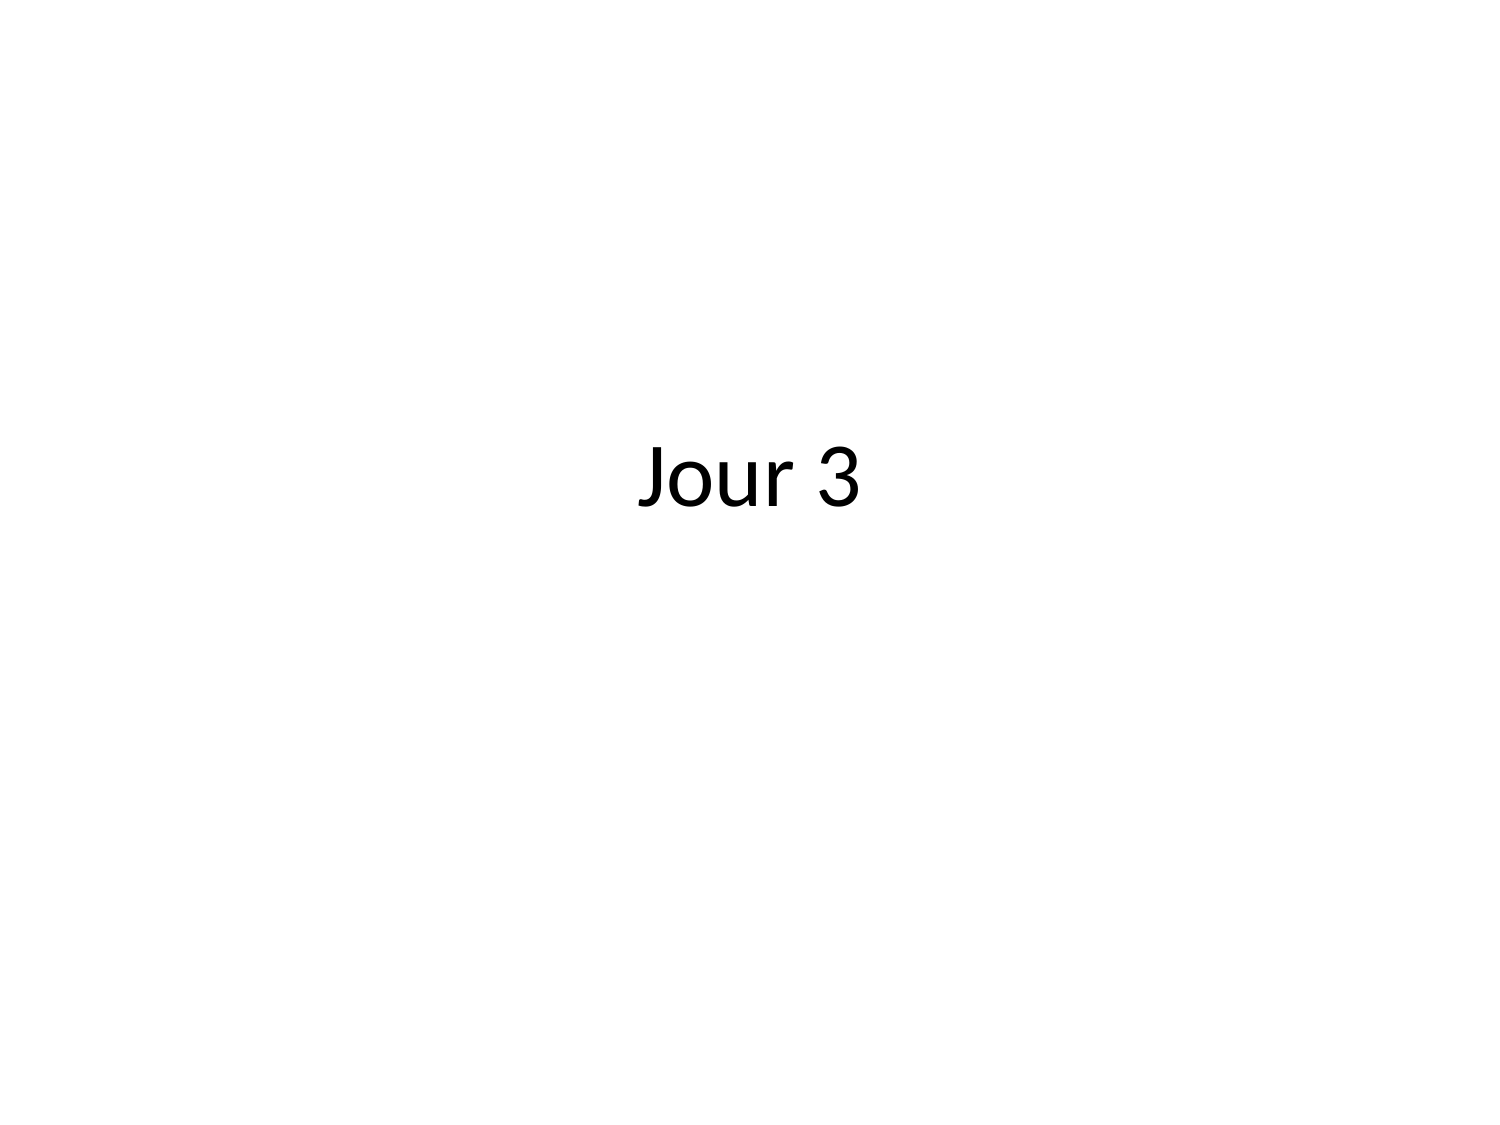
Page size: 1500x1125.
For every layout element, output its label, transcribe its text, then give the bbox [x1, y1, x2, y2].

title Jour 3 [112, 349, 1388, 591]
